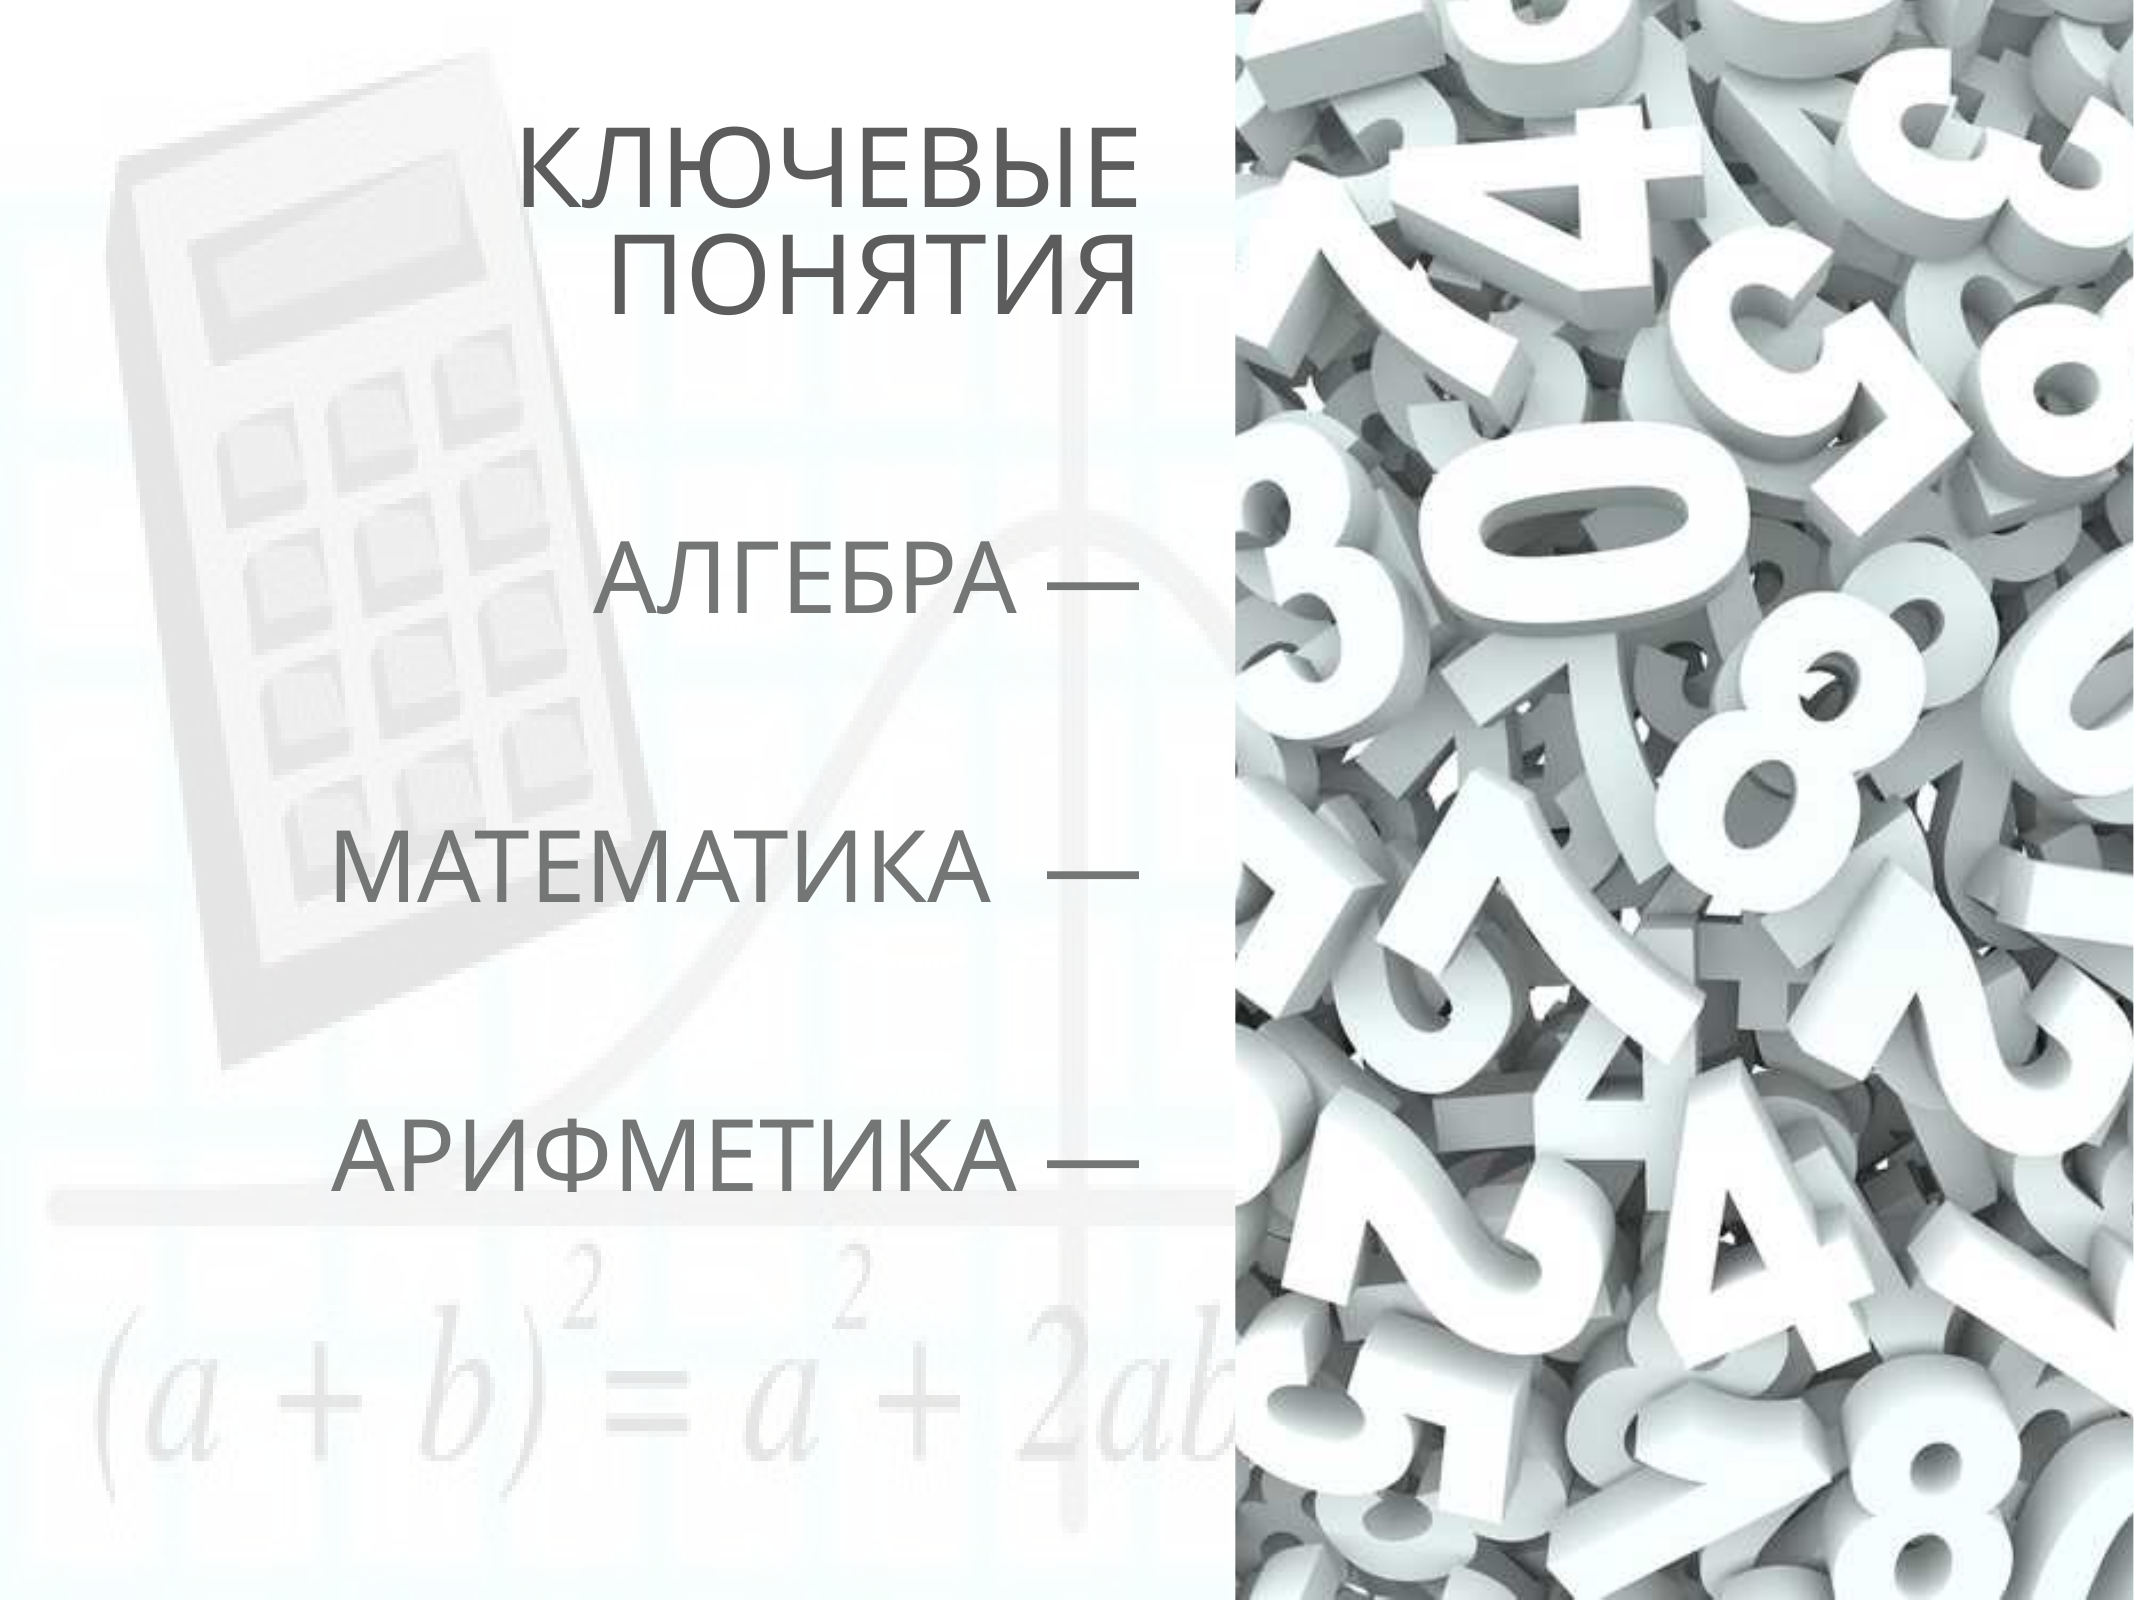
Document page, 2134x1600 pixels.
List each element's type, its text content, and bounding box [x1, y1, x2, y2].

list АЛГЕБРА — МАТЕМАТИКА — АРИФМЕТИКА — [93, 537, 1153, 1598]
title ключевые понятия [93, 69, 1153, 345]
picture [1235, 0, 2134, 1600]
